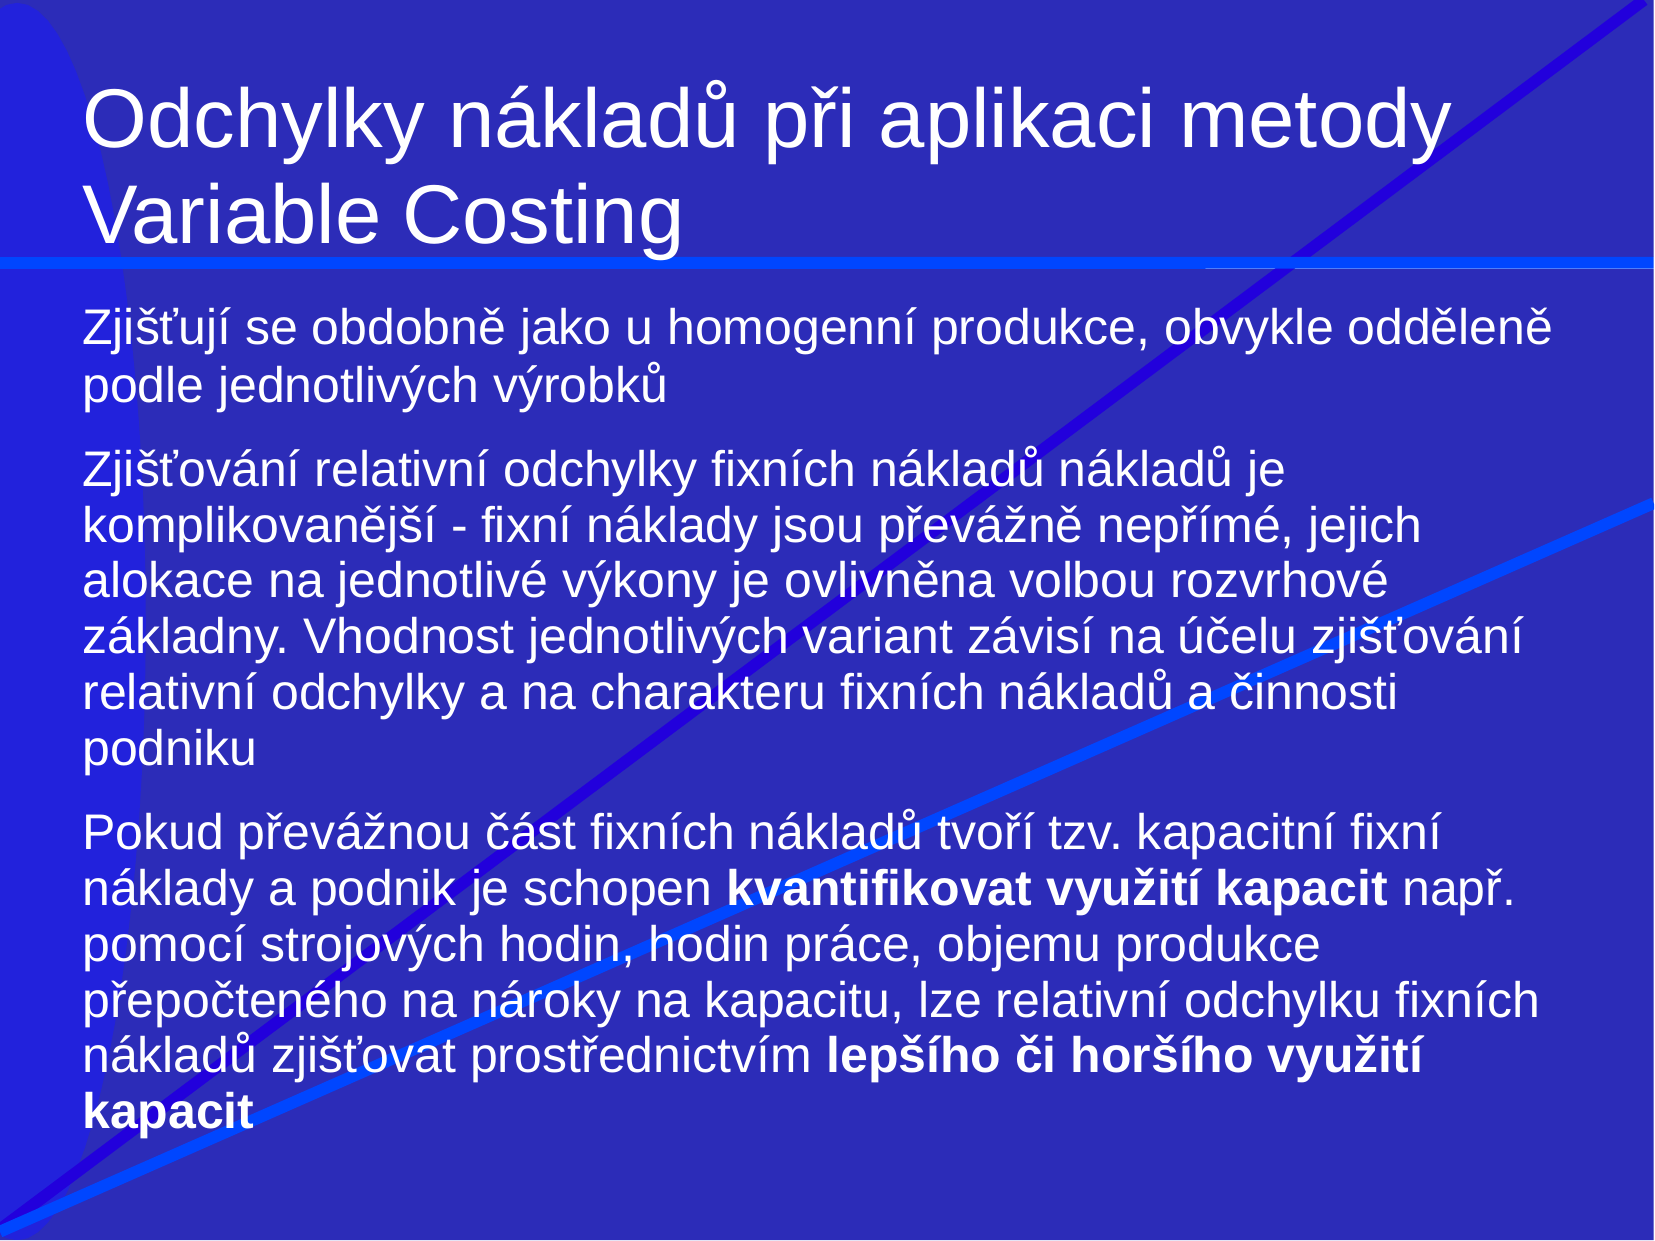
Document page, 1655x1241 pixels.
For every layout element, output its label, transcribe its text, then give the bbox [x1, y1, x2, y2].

title Odchylky nákladů při aplikaci metody Variable Costing [80, 67, 1574, 275]
list Zjišťují se obdobně jako u homogenní produkce, obvykle odděleně podle jednotlivých výrobků Zjišťování relativní odchylky fixních nákladů nákladů je komplikovanější - fixní náklady jsou převážně nepřímé, jejich alokace na jednotlivé výkony je ovlivněna volbou rozvrhové základny. Vhodnost jednotlivých variant závisí na účelu zjišťování relativní odchylky a na charakteru fixních nákladů a činnosti podniku Pokud převážnou část fixních nákladů tvoří tzv. kapacitní fixní náklady a podnik je schopen kvantifikovat využití kapacit např. pomocí strojových hodin, hodin práce, objemu produkce přepočteného na nároky na kapacitu, lze relativní odchylku fixních nákladů zjišťovat prostřednictvím lepšího či horšího využití kapacit [80, 296, 1574, 1140]
